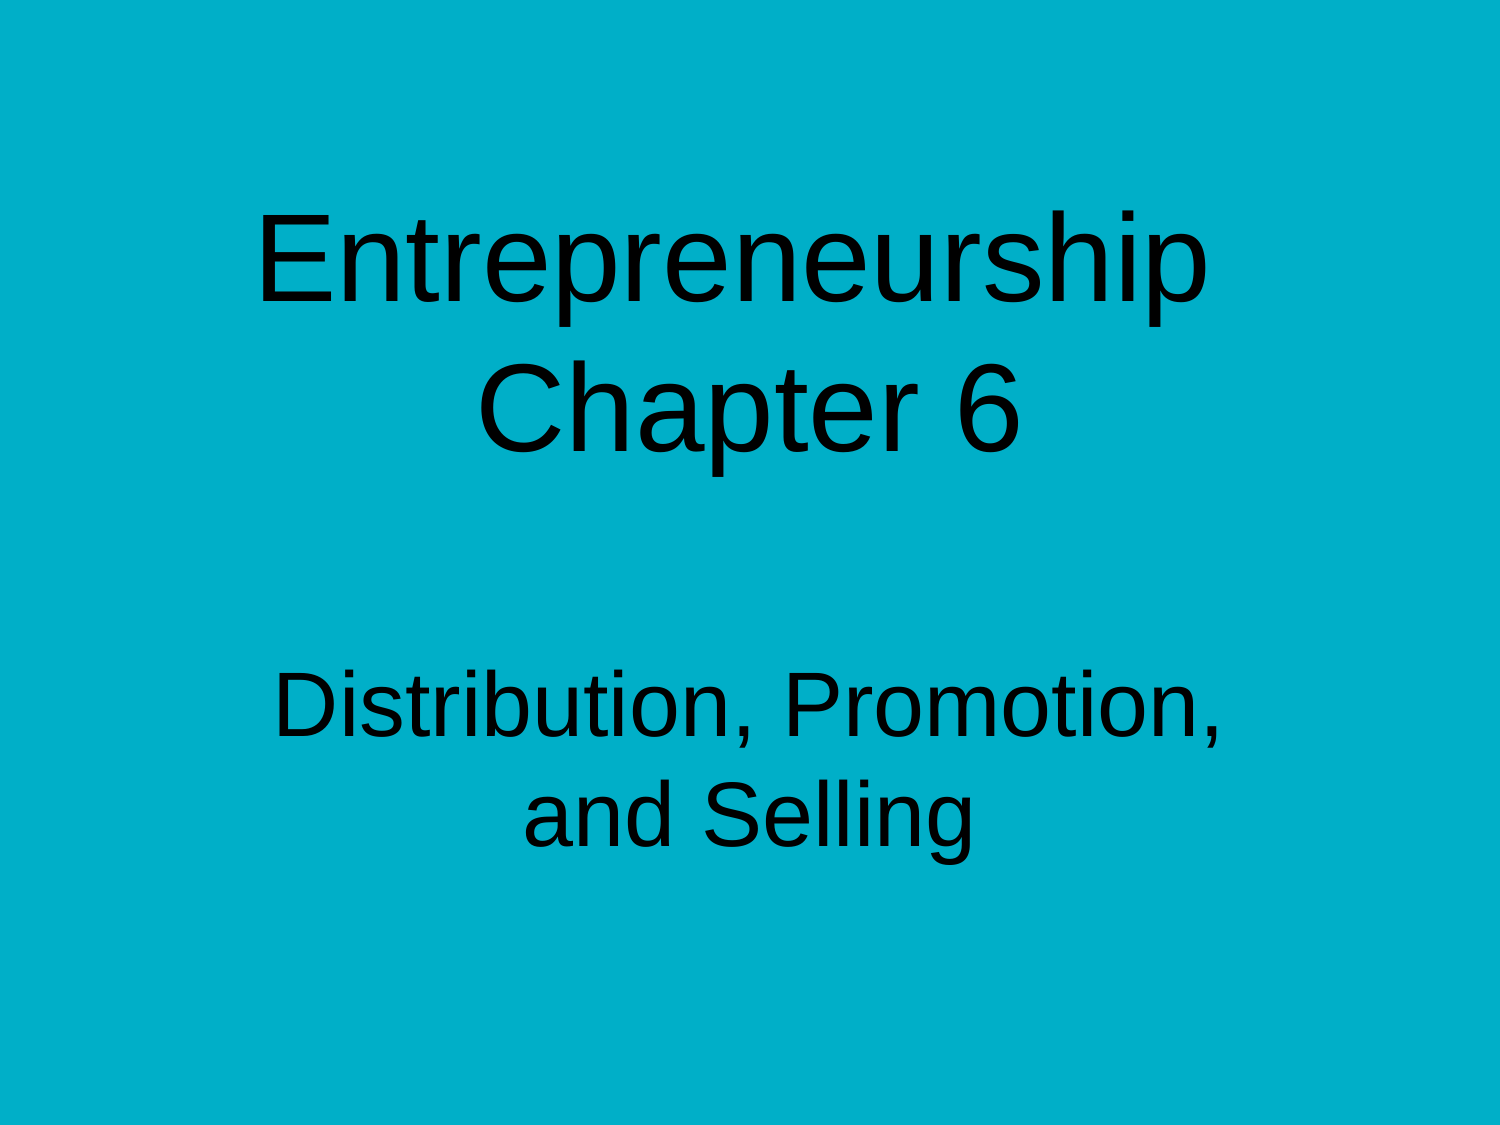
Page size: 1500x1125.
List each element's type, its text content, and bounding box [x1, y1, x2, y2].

subtitle Distribution, Promotion, and Selling [224, 637, 1276, 926]
title Entrepreneurship Chapter 6 [112, 112, 1388, 541]
